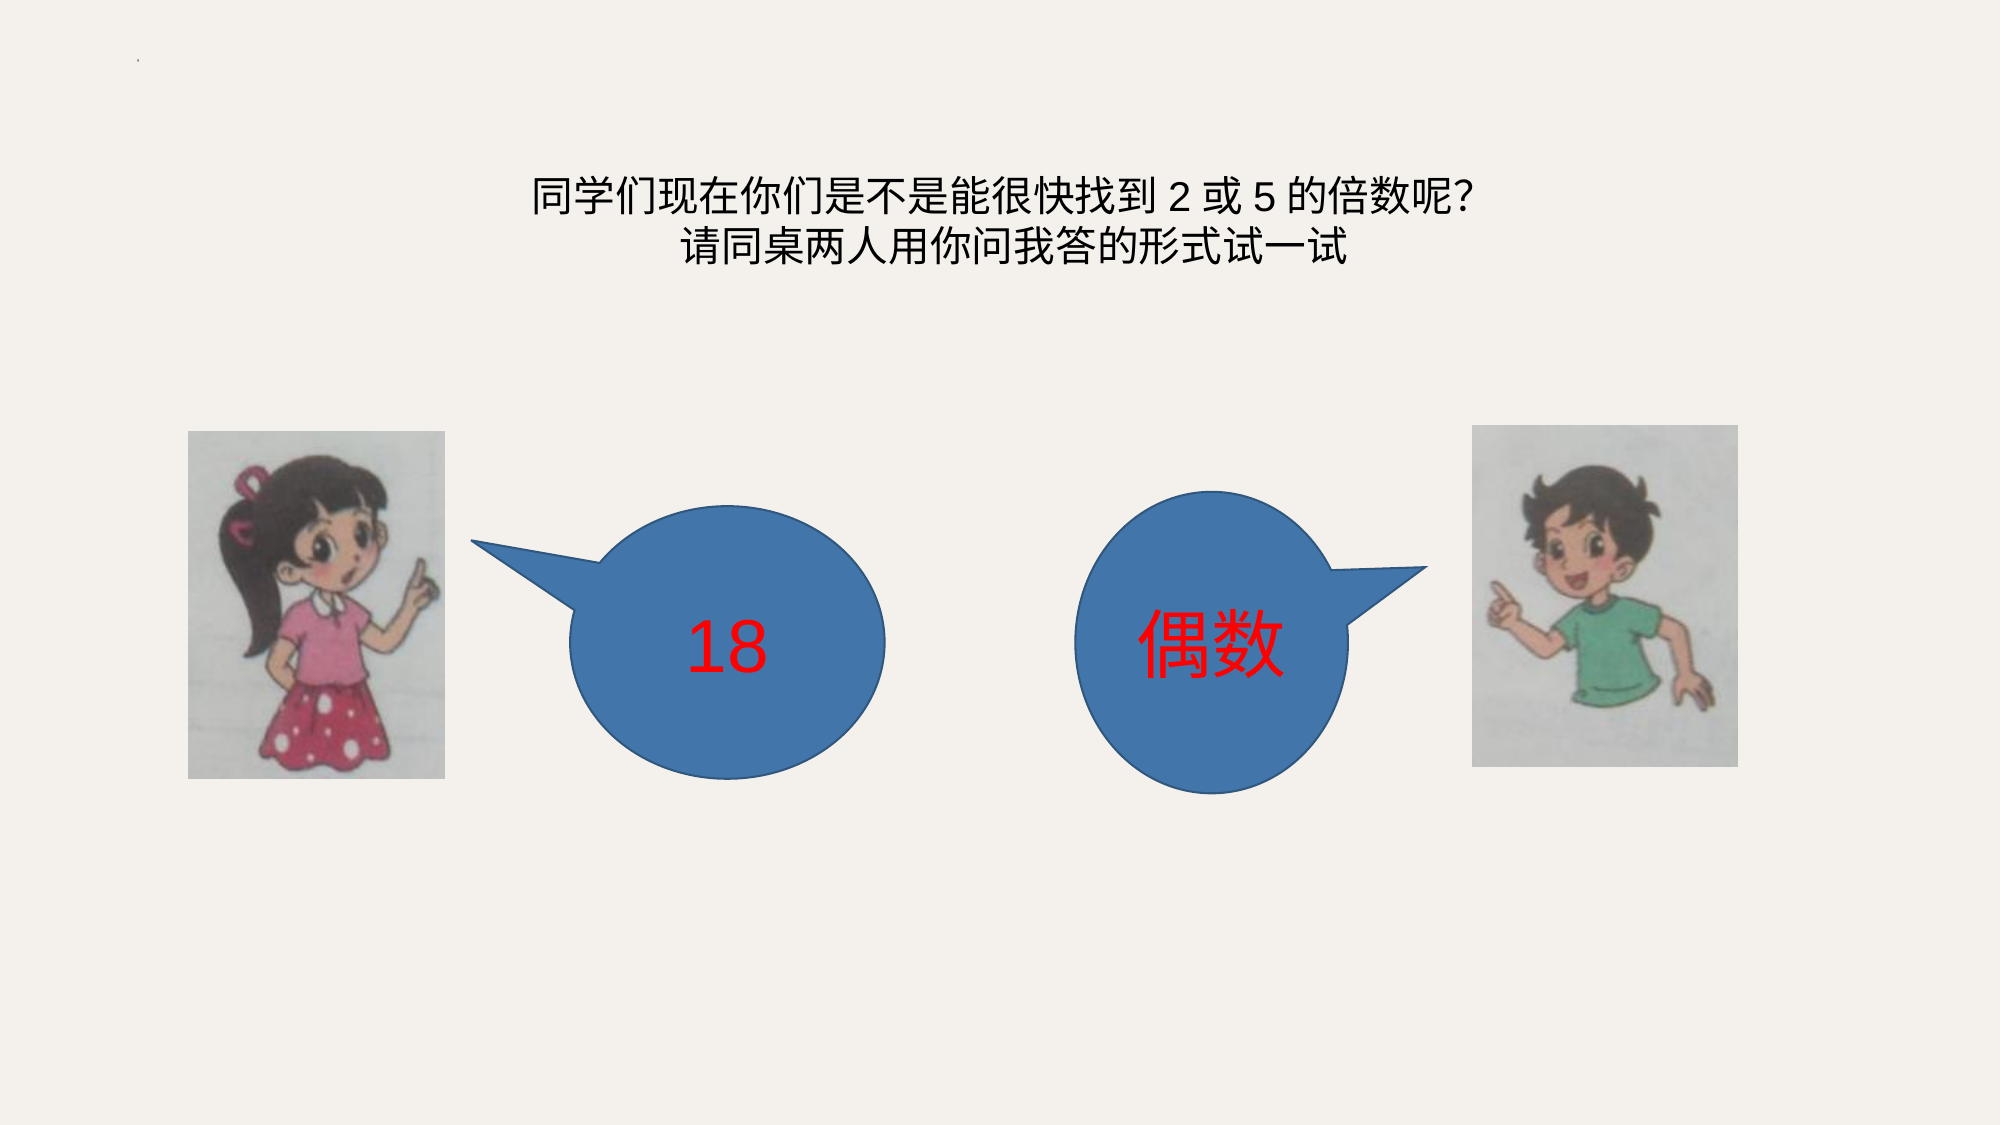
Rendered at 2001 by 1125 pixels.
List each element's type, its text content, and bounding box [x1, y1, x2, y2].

picture [1472, 425, 1738, 767]
text_box 18 [470, 505, 886, 780]
picture [188, 431, 445, 779]
text_box 同学们现在你们是不是能很快找到2或5的倍数呢？ 请同桌两人用你问我答的形式试一试 [410, 161, 1617, 277]
text_box 偶数 [1074, 490, 1429, 795]
